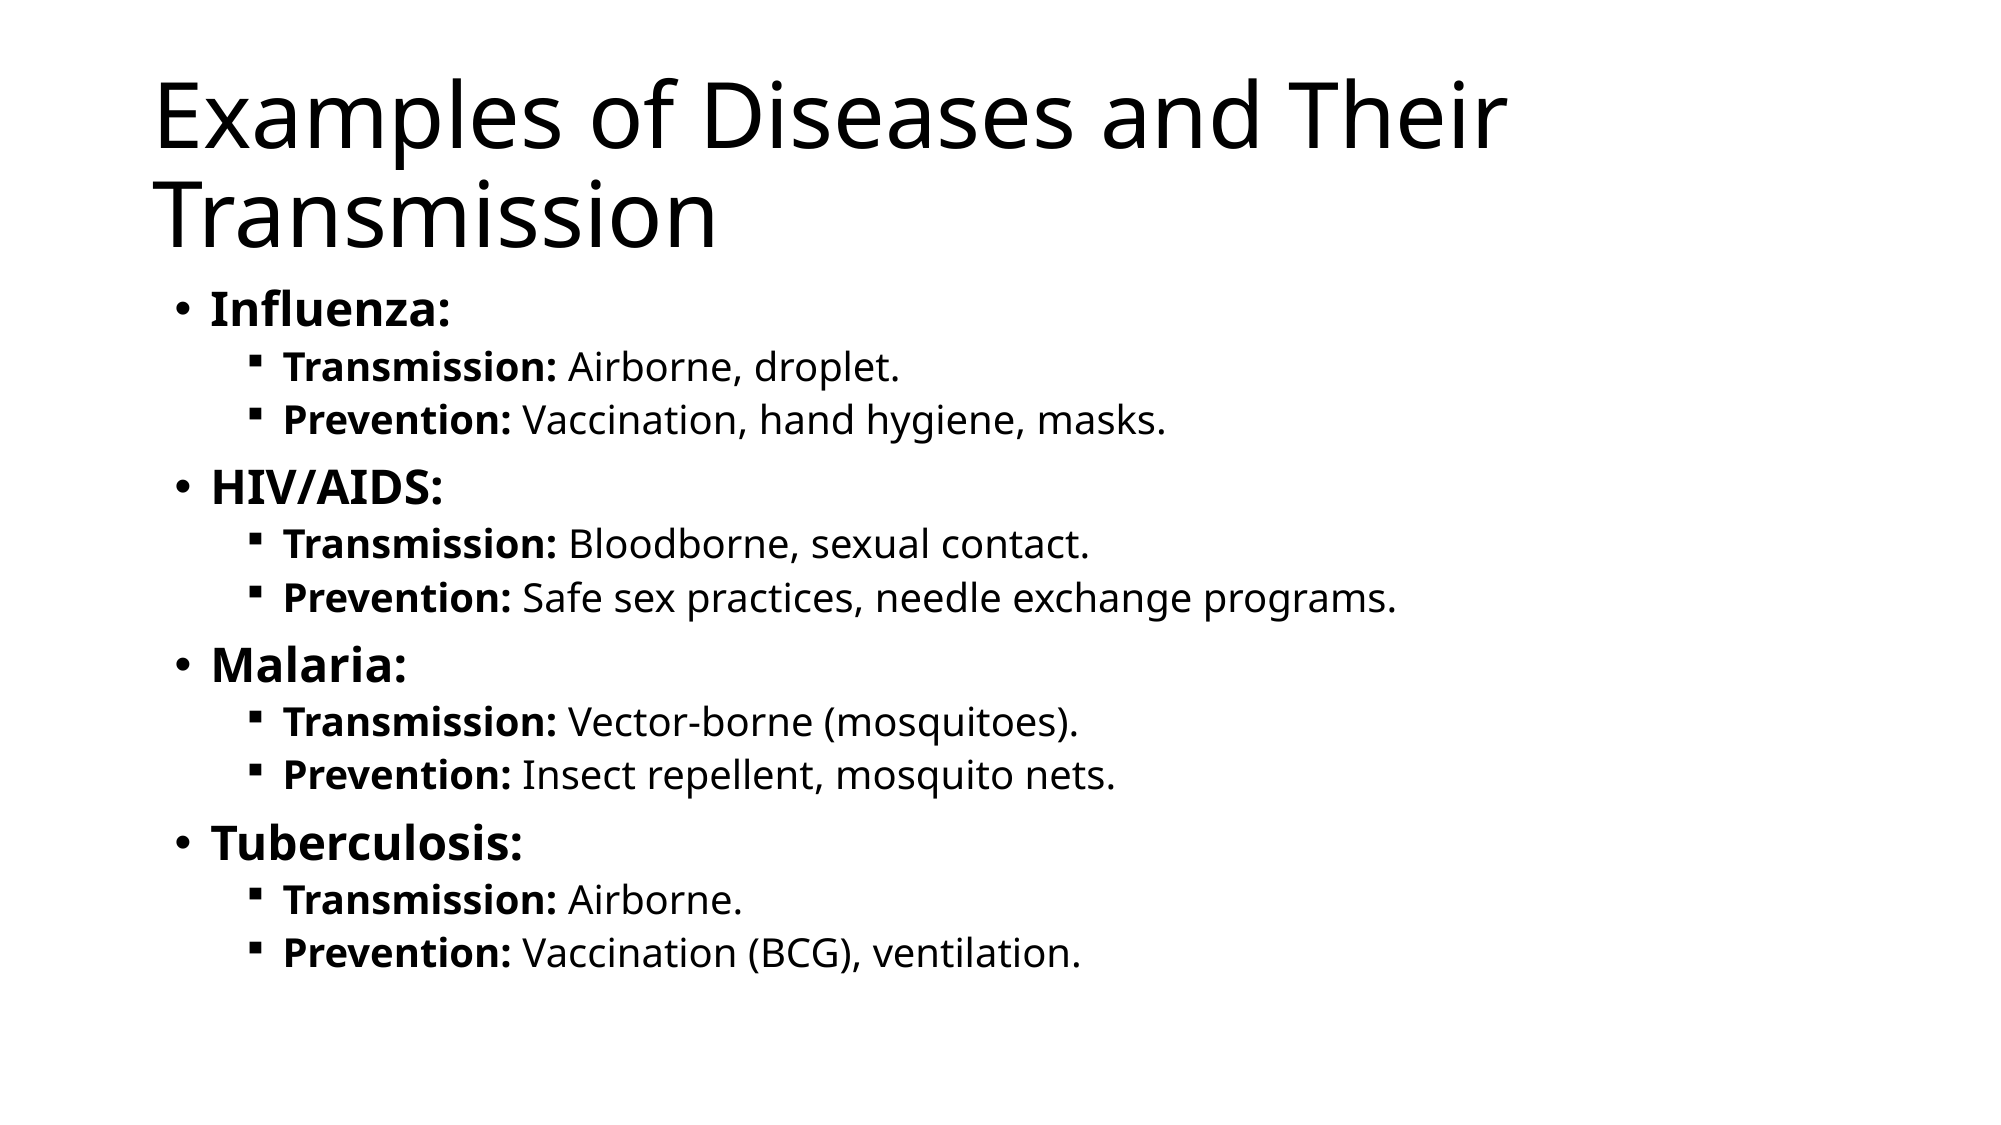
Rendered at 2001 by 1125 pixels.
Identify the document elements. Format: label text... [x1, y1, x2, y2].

list Influenza: Transmission: Airborne, droplet. Prevention: Vaccination, hand hygiene, masks. HIV/AIDS: Transmission: Bloodborne, sexual contact. Prevention: Safe sex practices, needle exchange programs. Malaria: Transmission: Vector-borne (mosquitoes). Prevention: Insect repellent, mosquito nets. Tuberculosis: Transmission: Airborne. Prevention: Vaccination (BCG), ventilation. [159, 277, 1885, 992]
title Examples of Diseases and Their Transmission [137, 59, 1863, 278]
